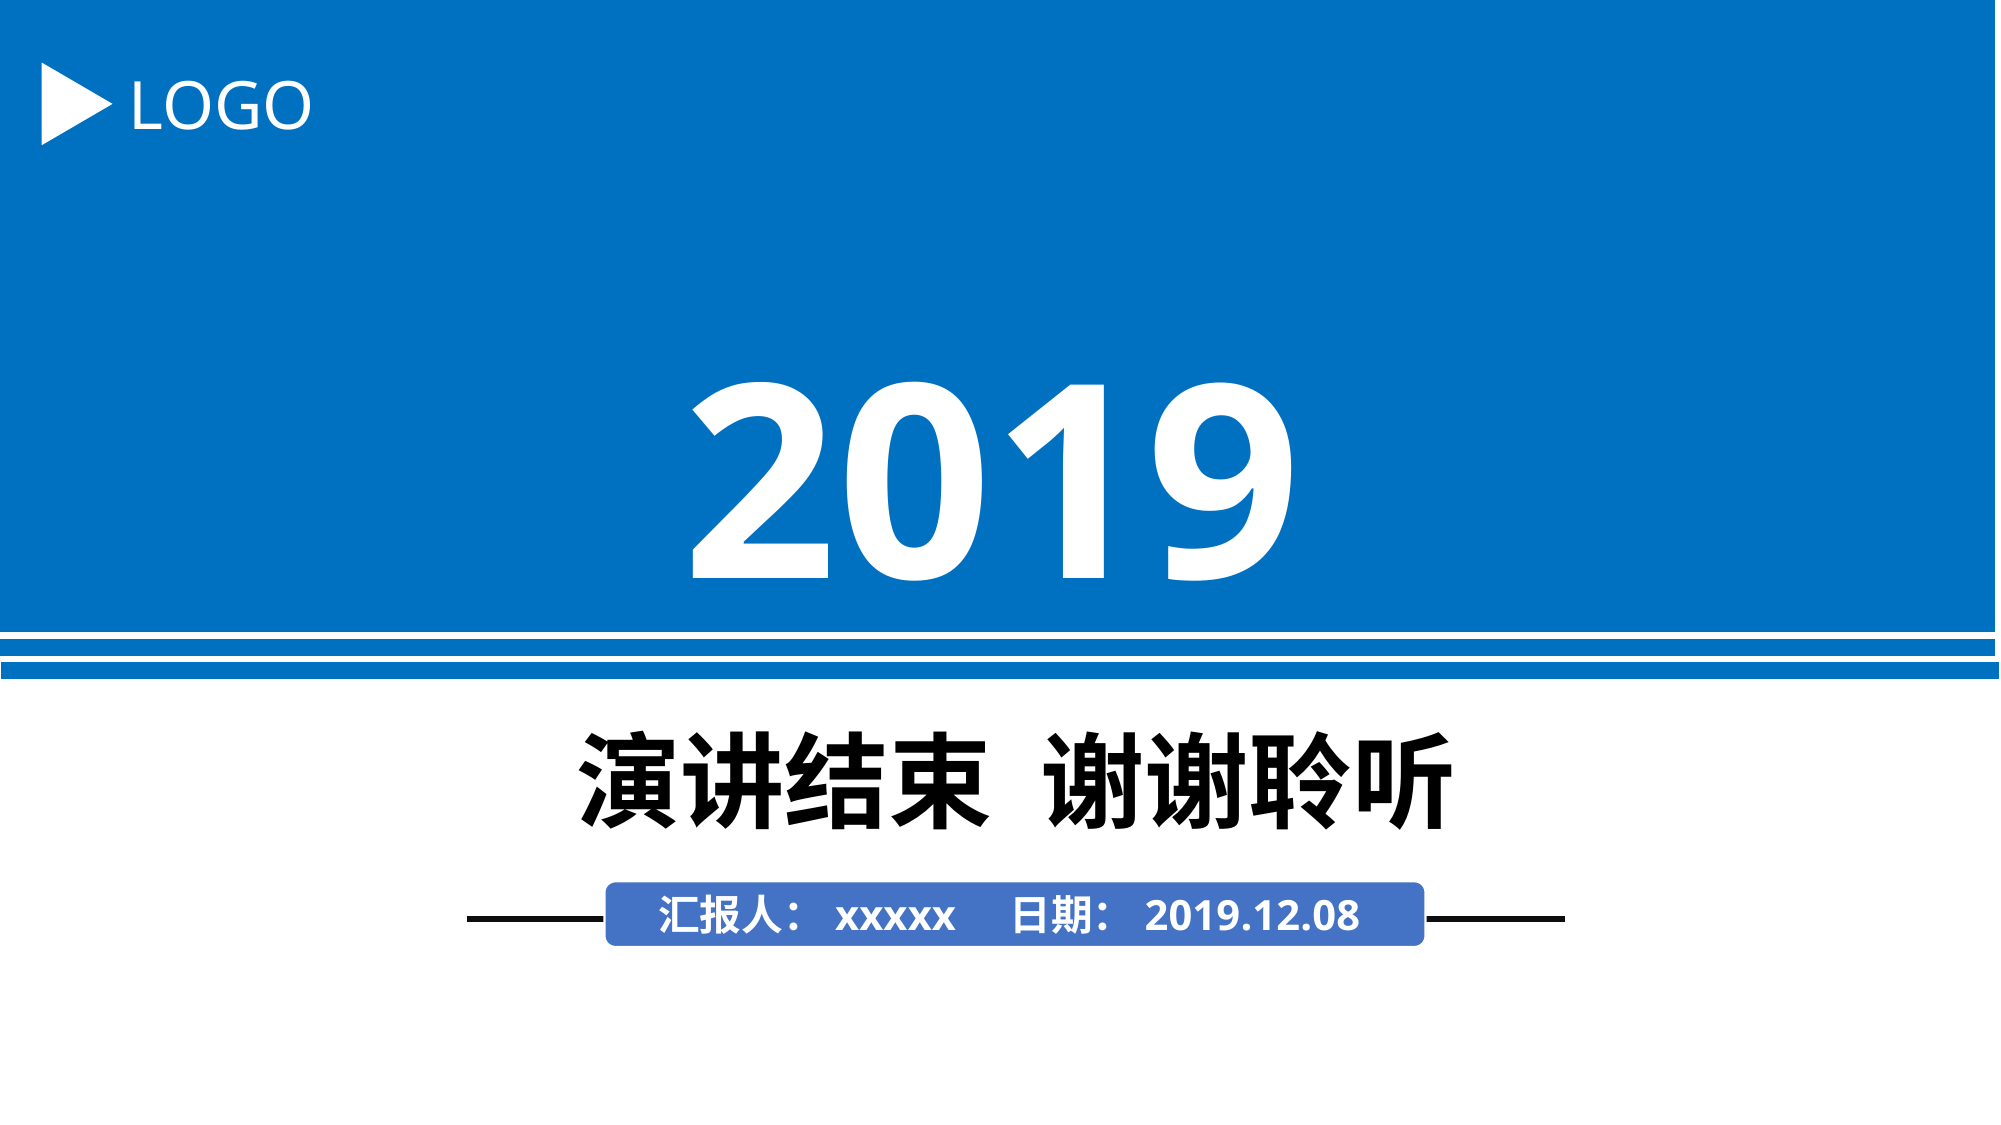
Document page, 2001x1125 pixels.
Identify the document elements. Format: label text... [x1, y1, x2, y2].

text_box [40, 60, 113, 148]
text_box 2019 [667, 300, 1317, 637]
text_box [0, 660, 2000, 682]
text_box [0, 0, 1997, 634]
text_box [0, 637, 1997, 658]
text_box 演讲结束 谢谢聆听 [560, 708, 1932, 849]
text_box LOGO [113, 55, 386, 231]
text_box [466, 881, 1566, 947]
